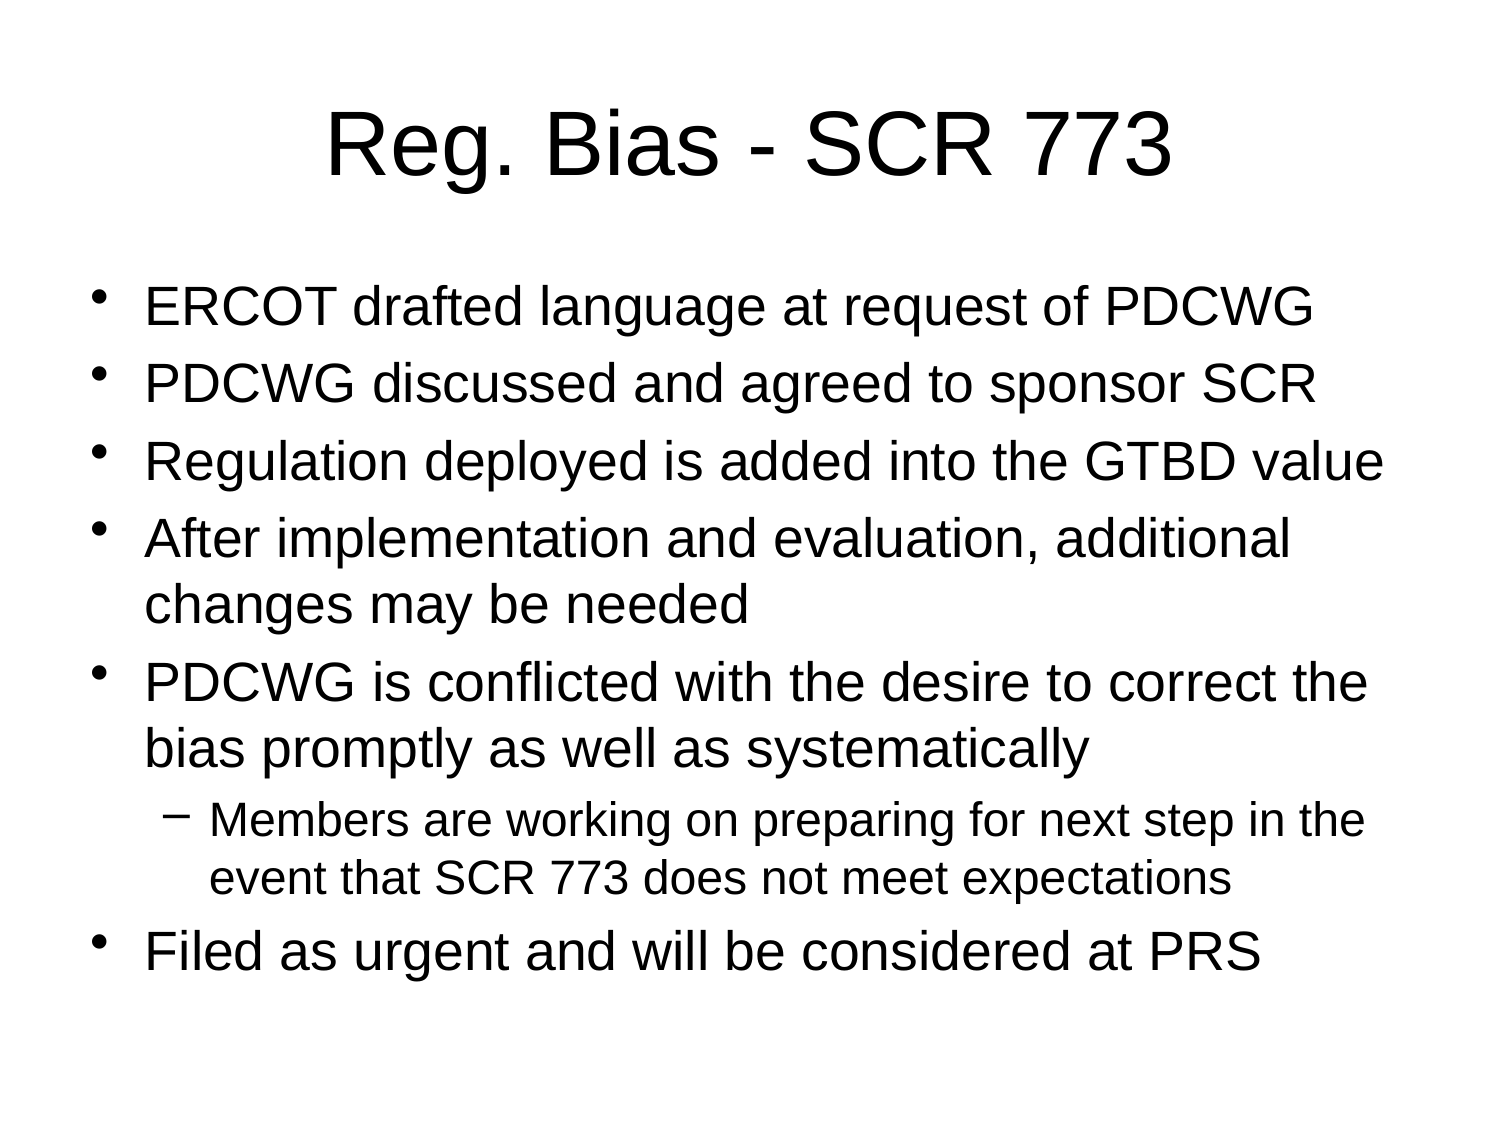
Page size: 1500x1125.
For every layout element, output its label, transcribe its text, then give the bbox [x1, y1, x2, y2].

list ERCOT drafted language at request of PDCWG PDCWG discussed and agreed to sponsor SCR Regulation deployed is added into the GTBD value After implementation and evaluation, additional changes may be needed PDCWG is conflicted with the desire to correct the bias promptly as well as systematically Members are working on preparing for next step in the event that SCR 773 does not meet expectations Filed as urgent and will be considered at PRS [74, 262, 1426, 1006]
title Reg. Bias - SCR 773 [74, 44, 1426, 233]
